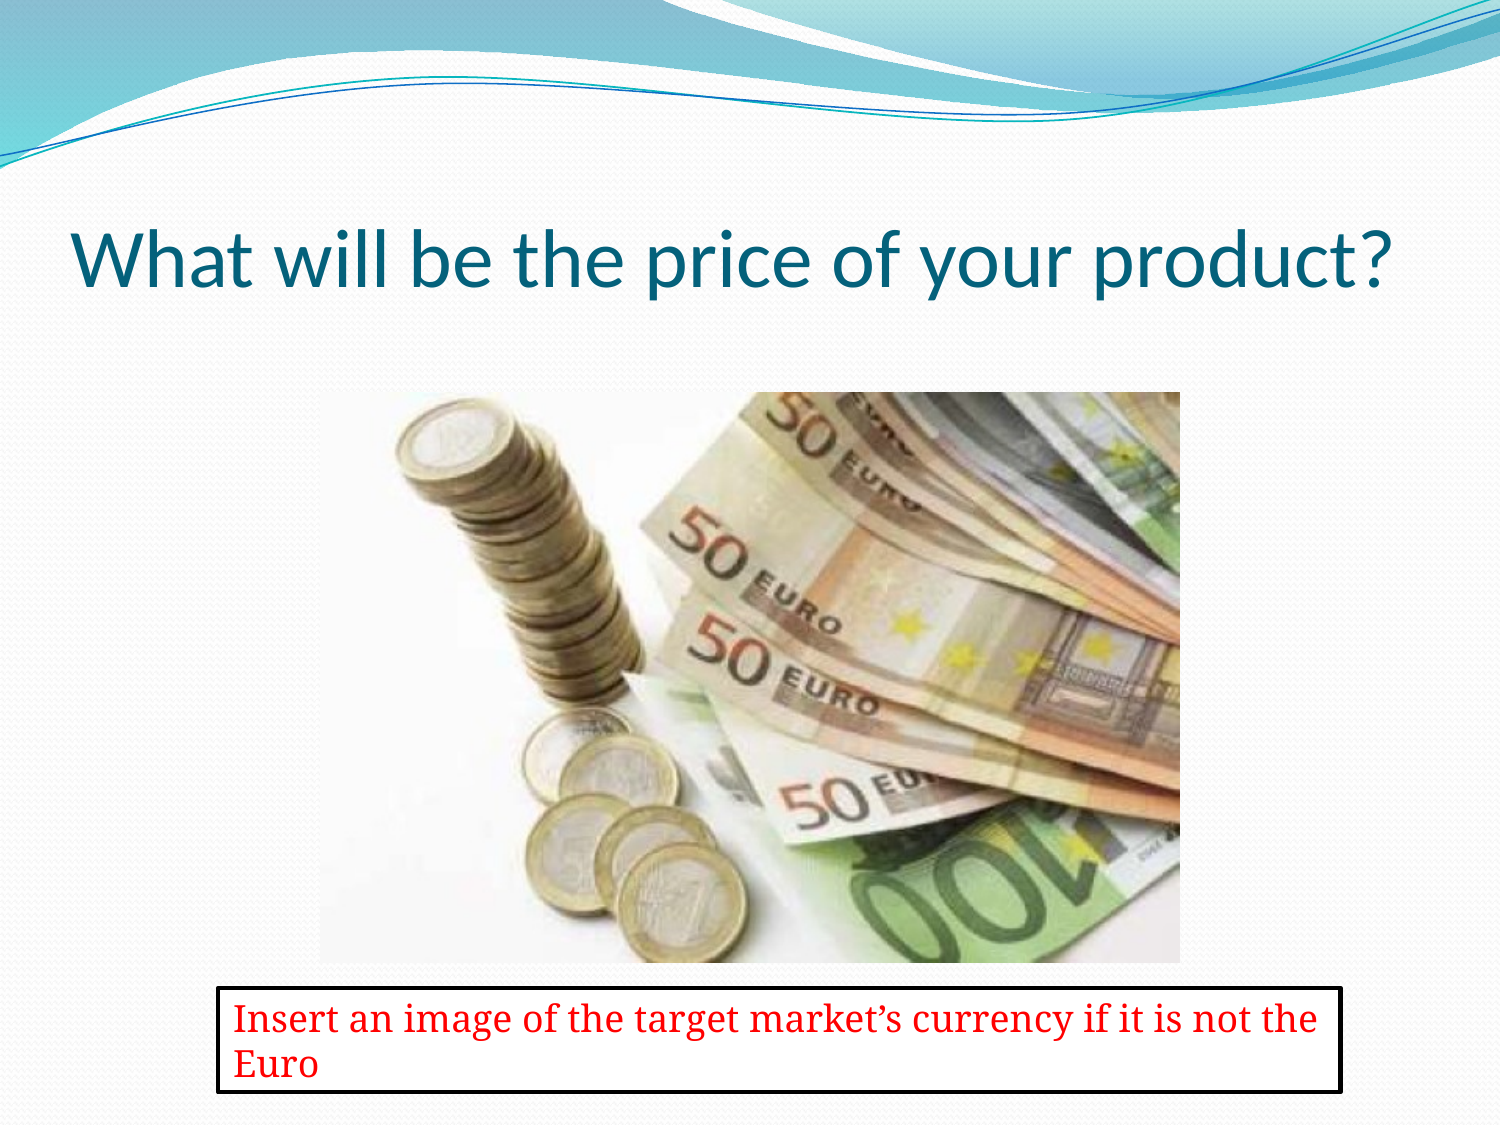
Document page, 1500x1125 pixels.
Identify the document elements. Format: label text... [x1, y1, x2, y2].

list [319, 392, 1180, 963]
text_box Insert an image of the target market’s currency if it is not the Euro [216, 986, 1343, 1094]
title What will be the price of your product? [70, 116, 1421, 305]
